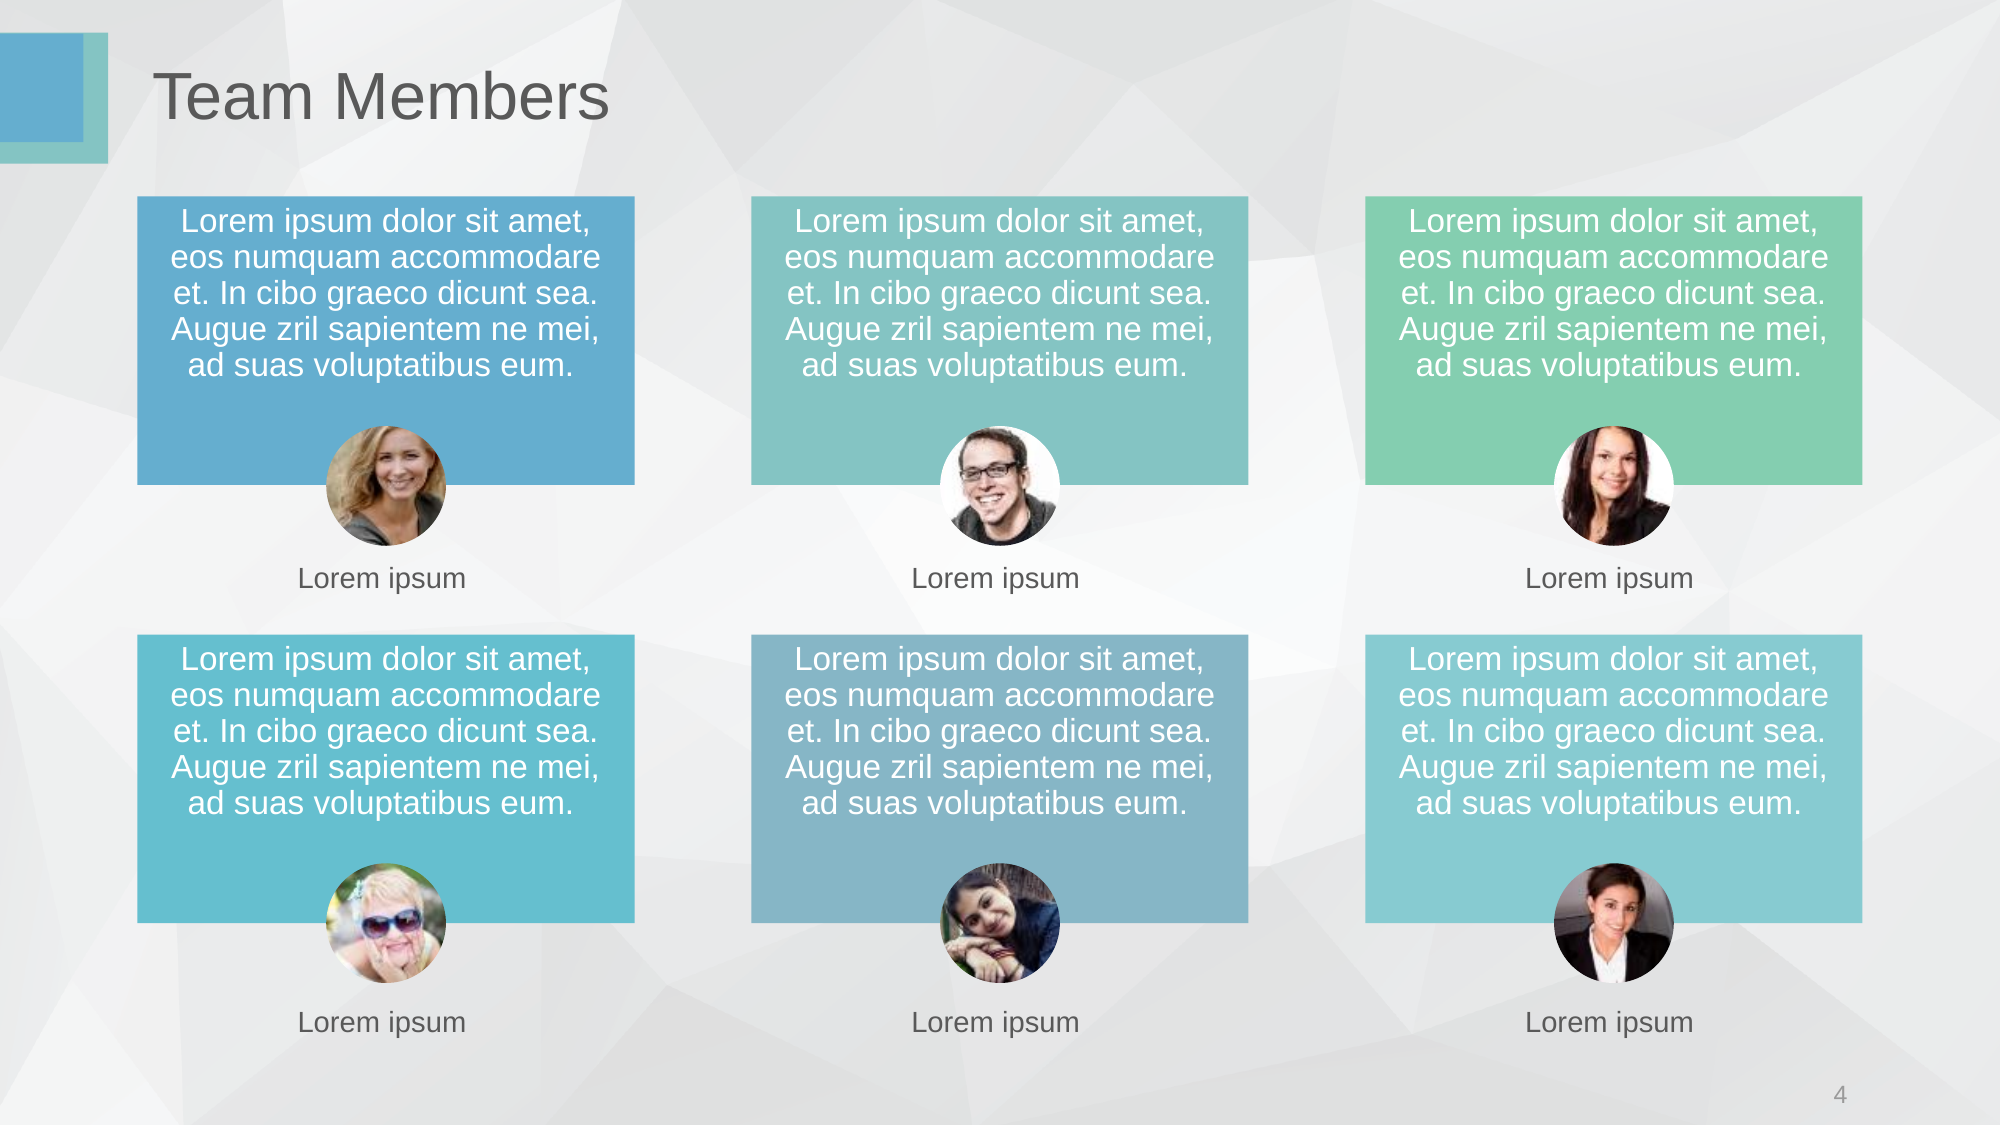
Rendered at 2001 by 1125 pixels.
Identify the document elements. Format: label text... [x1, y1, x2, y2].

list Lorem ipsum dolor sit amet, eos numquam accommodare et. In cibo graeco dicunt sea. Augue zril sapientem ne mei, ad suas voluptatibus eum. [1365, 196, 1863, 485]
list Lorem ipsum [751, 545, 1249, 613]
list Lorem ipsum [751, 989, 1249, 1057]
list Lorem ipsum [1365, 545, 1863, 613]
list Lorem ipsum [137, 989, 635, 1057]
list Lorem ipsum dolor sit amet, eos numquam accommodare et. In cibo graeco dicunt sea. Augue zril sapientem ne mei, ad suas voluptatibus eum. [1365, 634, 1863, 924]
title Team Members [137, 59, 1863, 136]
list Lorem ipsum [1365, 989, 1863, 1057]
slide_number 4 [1412, 1063, 1863, 1124]
picture [0, 0, 2000, 1125]
list Lorem ipsum dolor sit amet, eos numquam accommodare et. In cibo graeco dicunt sea. Augue zril sapientem ne mei, ad suas voluptatibus eum. [137, 634, 635, 924]
list Lorem ipsum dolor sit amet, eos numquam accommodare et. In cibo graeco dicunt sea. Augue zril sapientem ne mei, ad suas voluptatibus eum. [751, 196, 1249, 485]
list Lorem ipsum dolor sit amet, eos numquam accommodare et. In cibo graeco dicunt sea. Augue zril sapientem ne mei, ad suas voluptatibus eum. [137, 196, 635, 485]
list Lorem ipsum [137, 545, 635, 613]
list Lorem ipsum dolor sit amet, eos numquam accommodare et. In cibo graeco dicunt sea. Augue zril sapientem ne mei, ad suas voluptatibus eum. [751, 634, 1249, 924]
